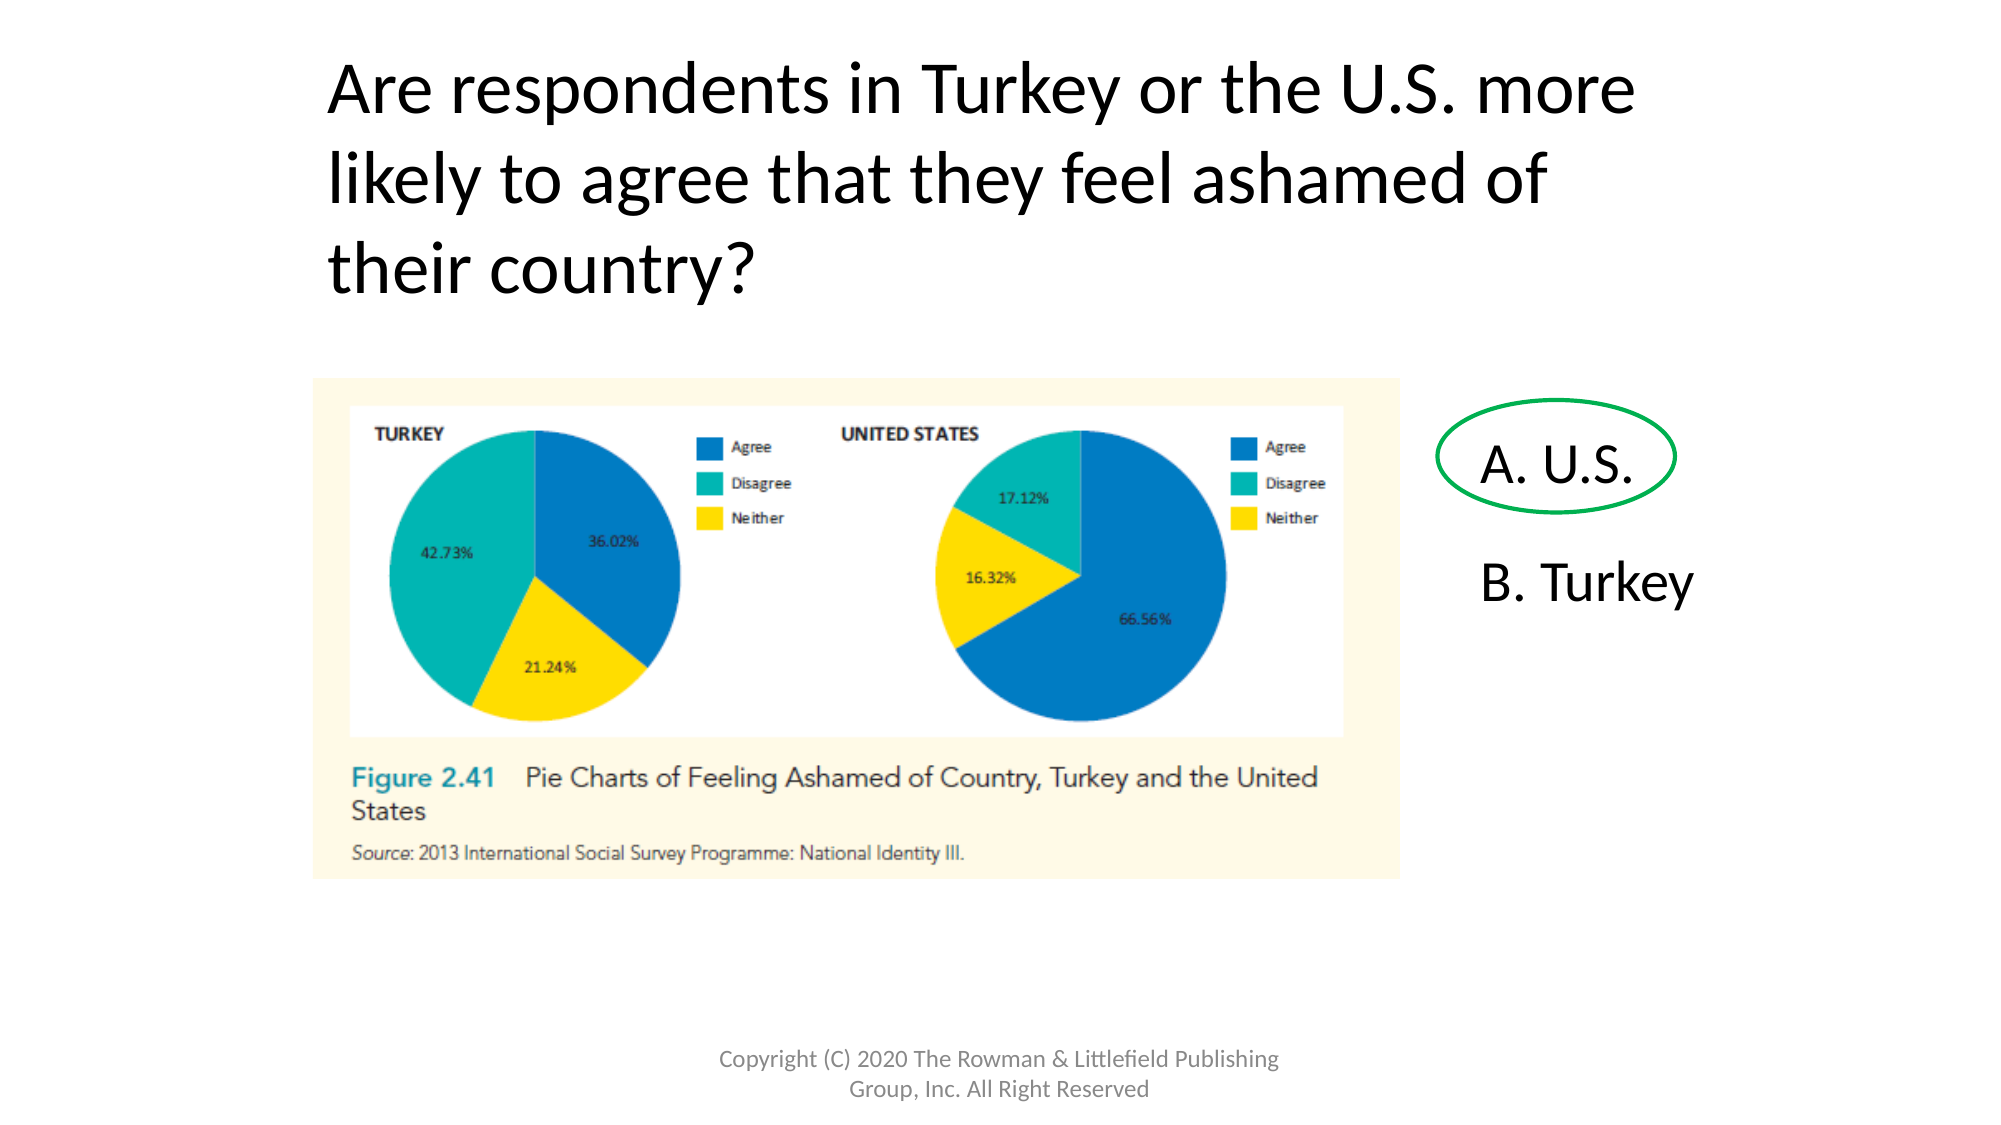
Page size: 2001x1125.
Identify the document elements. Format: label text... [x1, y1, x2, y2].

text_box [1435, 397, 1678, 515]
footer Copyright (C) 2020 The Rowman & Littlefield Publishing Group, Inc. All Right Reserved [683, 1042, 1317, 1103]
title Are respondents in Turkey or the U.S. more likely to agree that they feel ashamed of their country? [312, 79, 1663, 268]
picture [312, 378, 1401, 879]
list A. U.S. B. Turkey [1402, 408, 1782, 883]
